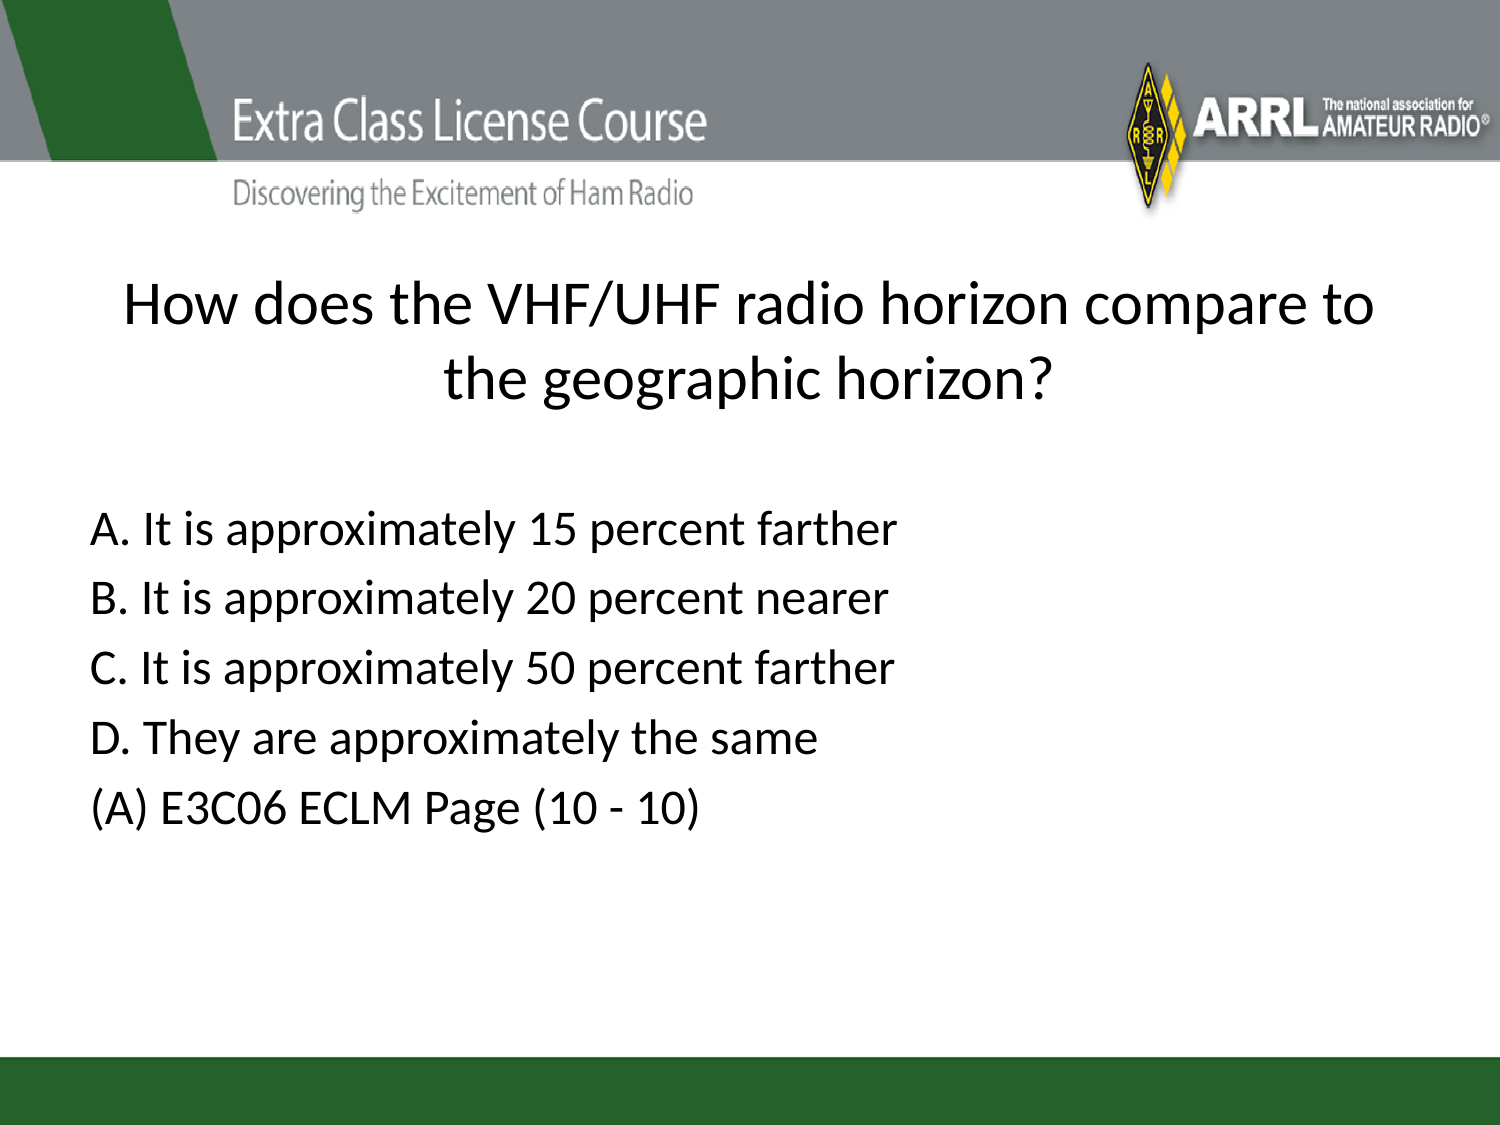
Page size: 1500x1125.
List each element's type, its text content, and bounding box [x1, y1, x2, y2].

picture [0, 0, 1500, 1125]
list A. It is approximately 15 percent farther B. It is approximately 20 percent nearer C. It is approximately 50 percent farther D. They are approximately the same (A) E3C06 ECLM Page (10 - 10) [75, 487, 1425, 1005]
title How does the VHF/UHF radio horizon compare to the geographic horizon? [75, 254, 1425, 435]
